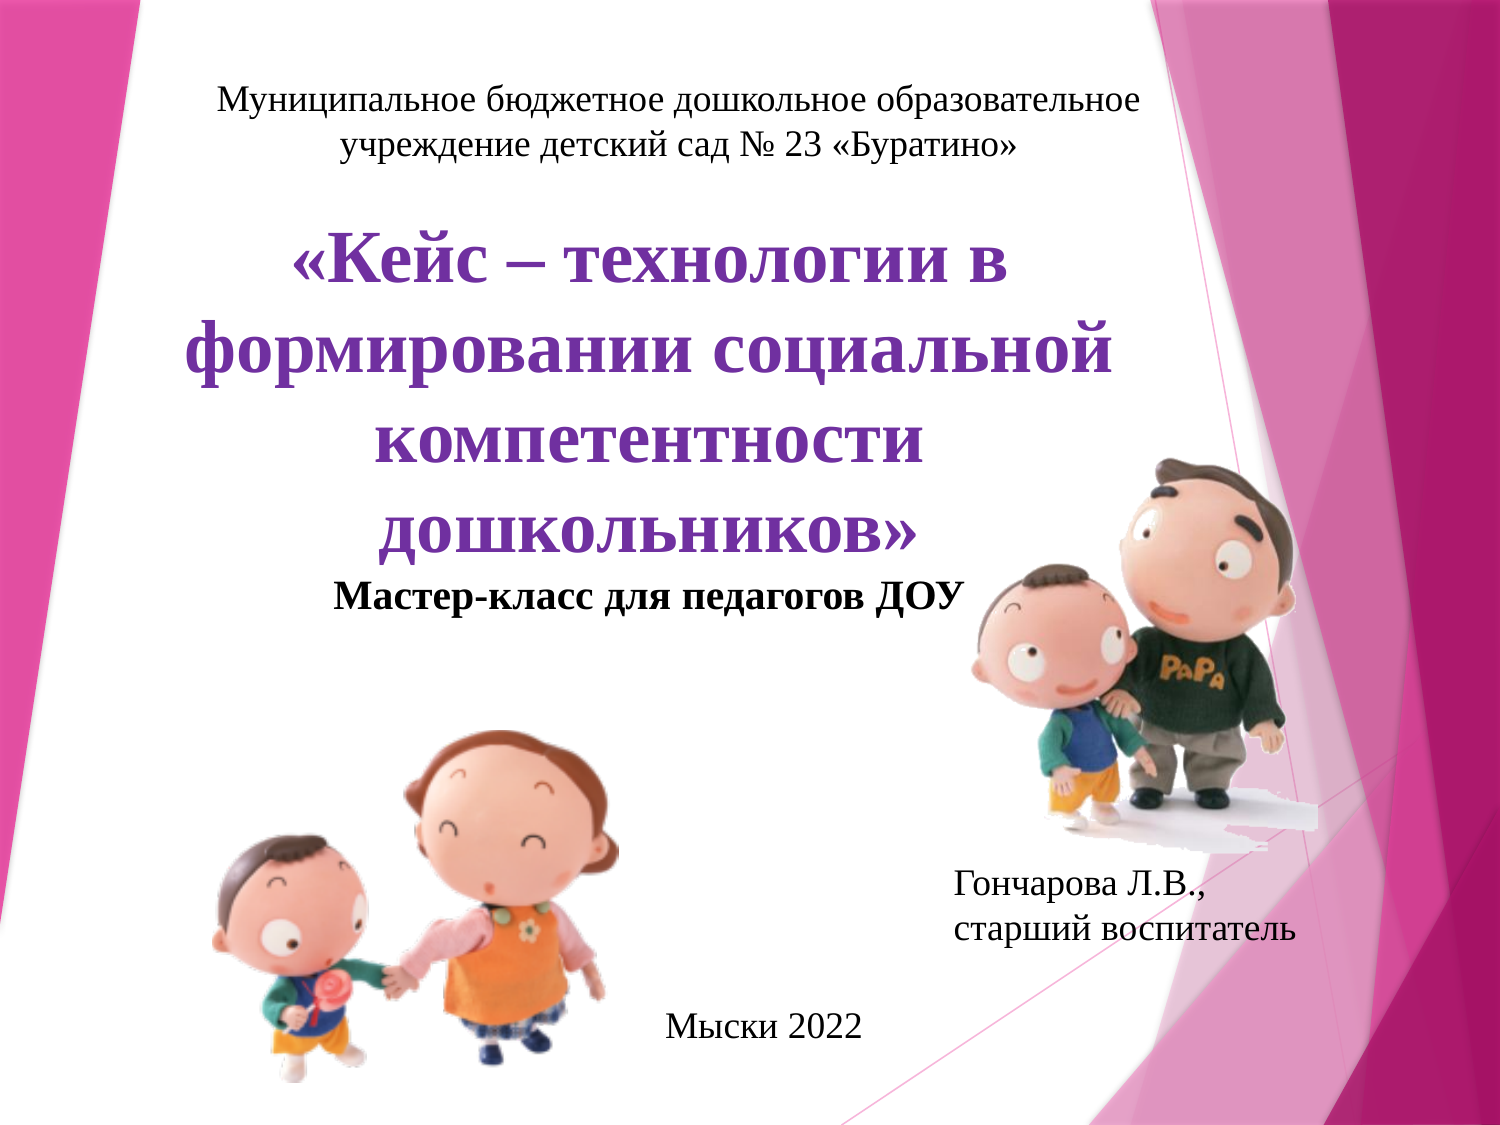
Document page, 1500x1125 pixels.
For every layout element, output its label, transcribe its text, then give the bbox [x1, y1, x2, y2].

text_box Гончарова Л.В., старший воспитатель [938, 850, 1439, 956]
text_box [750, 924, 1412, 1076]
text_box Муниципальное бюджетное дошкольное образовательное учреждение детский сад № 23 «Буратино» [147, 66, 1211, 172]
text_box «Кейс – технологии в формировании социальной компетентности дошкольников» Мастер-класс для педагогов ДОУ [88, 200, 1211, 625]
text_box Мыски 2022 [650, 994, 939, 1054]
picture [211, 729, 620, 1083]
text_box [261, 161, 1427, 789]
picture [951, 446, 1319, 857]
